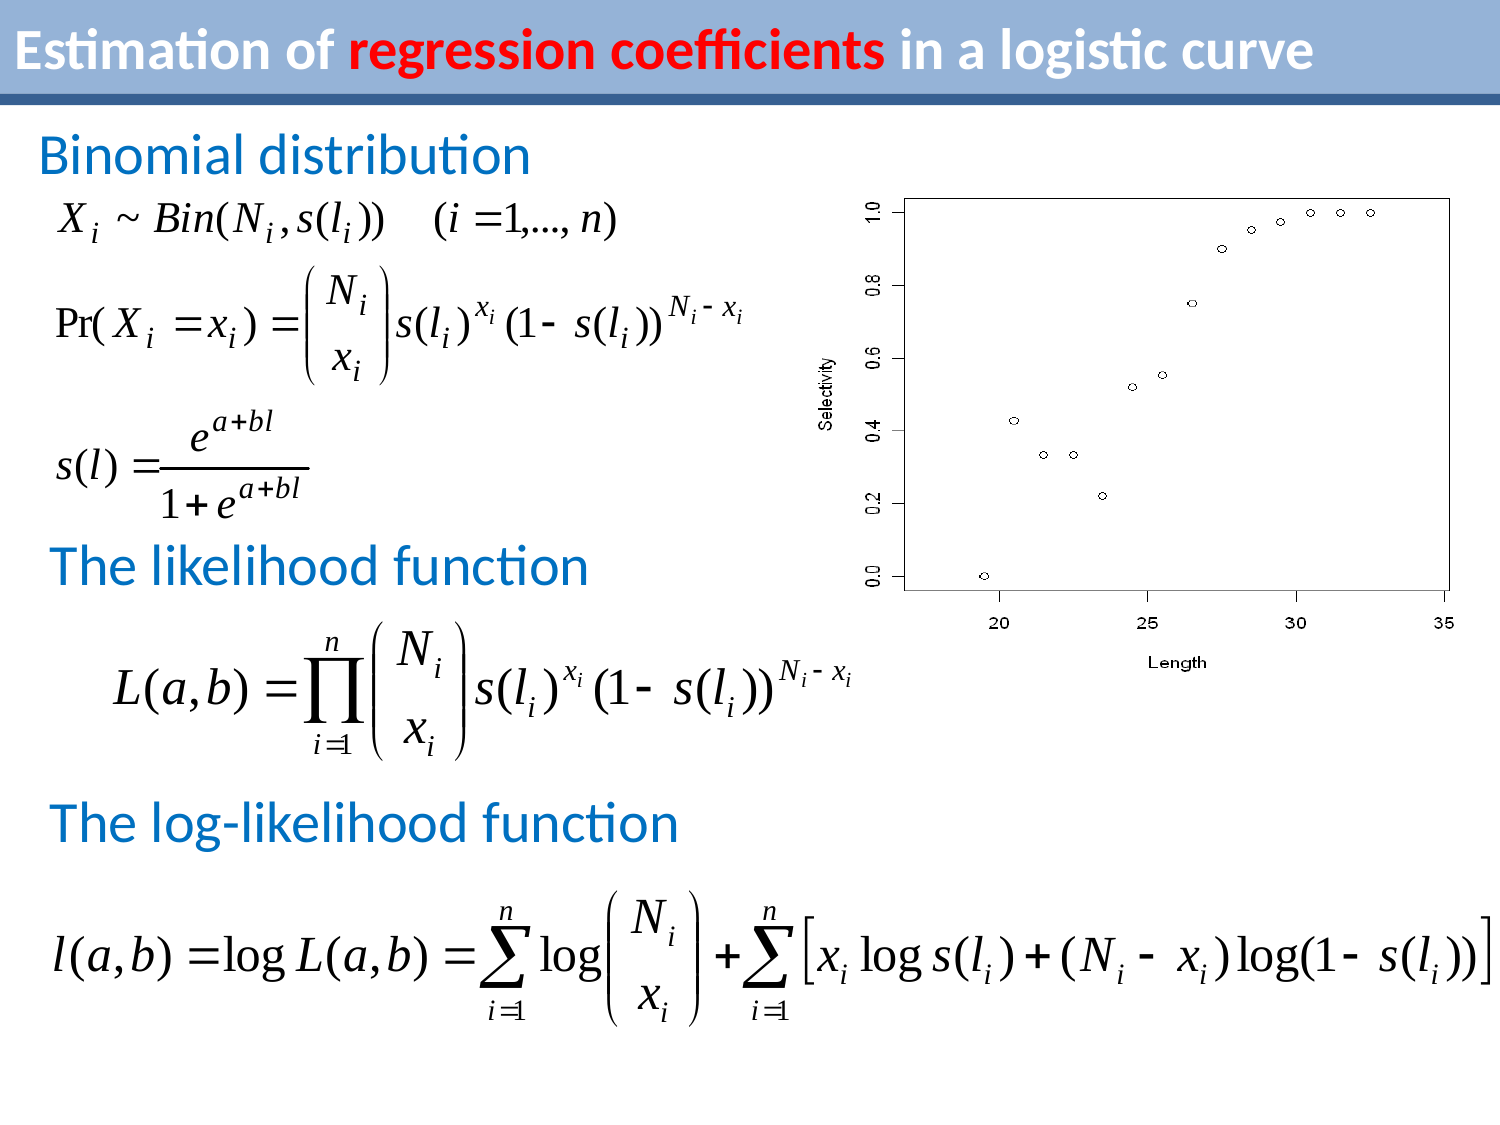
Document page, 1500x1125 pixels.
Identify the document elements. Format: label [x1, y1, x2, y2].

text_box [23, 116, 807, 531]
text_box [34, 527, 1149, 774]
picture [808, 116, 1500, 691]
text_box [0, 0, 1500, 106]
text_box [34, 784, 1500, 1040]
